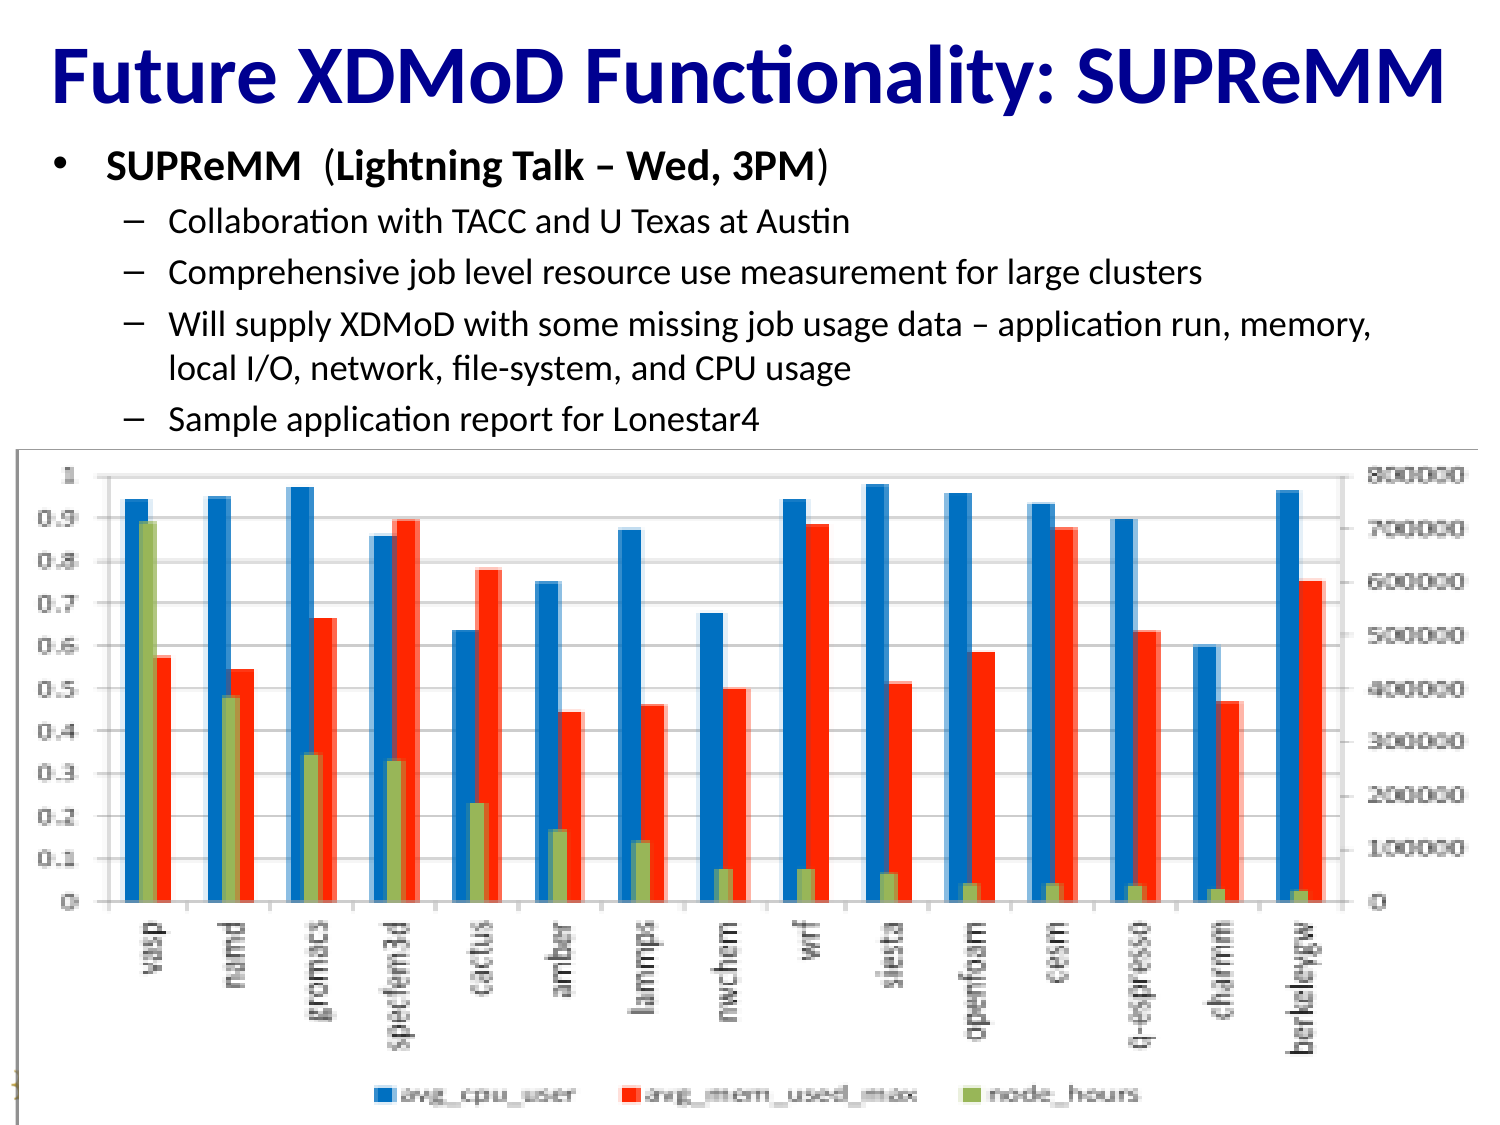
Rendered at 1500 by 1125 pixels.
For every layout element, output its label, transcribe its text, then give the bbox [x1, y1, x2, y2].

title Future XDMoD Functionality: SUPReMM [0, 7, 1500, 134]
list SUPReMM (Lightning Talk – Wed, 3PM) Collaboration with TACC and U Texas at Austin Comprehensive job level resource use measurement for large clusters Will supply XDMoD with some missing job usage data – application run, memory, local I/O, network, file-system, and CPU usage Sample application report for Lonestar4 [37, 128, 1463, 447]
picture [10, 448, 1479, 1125]
